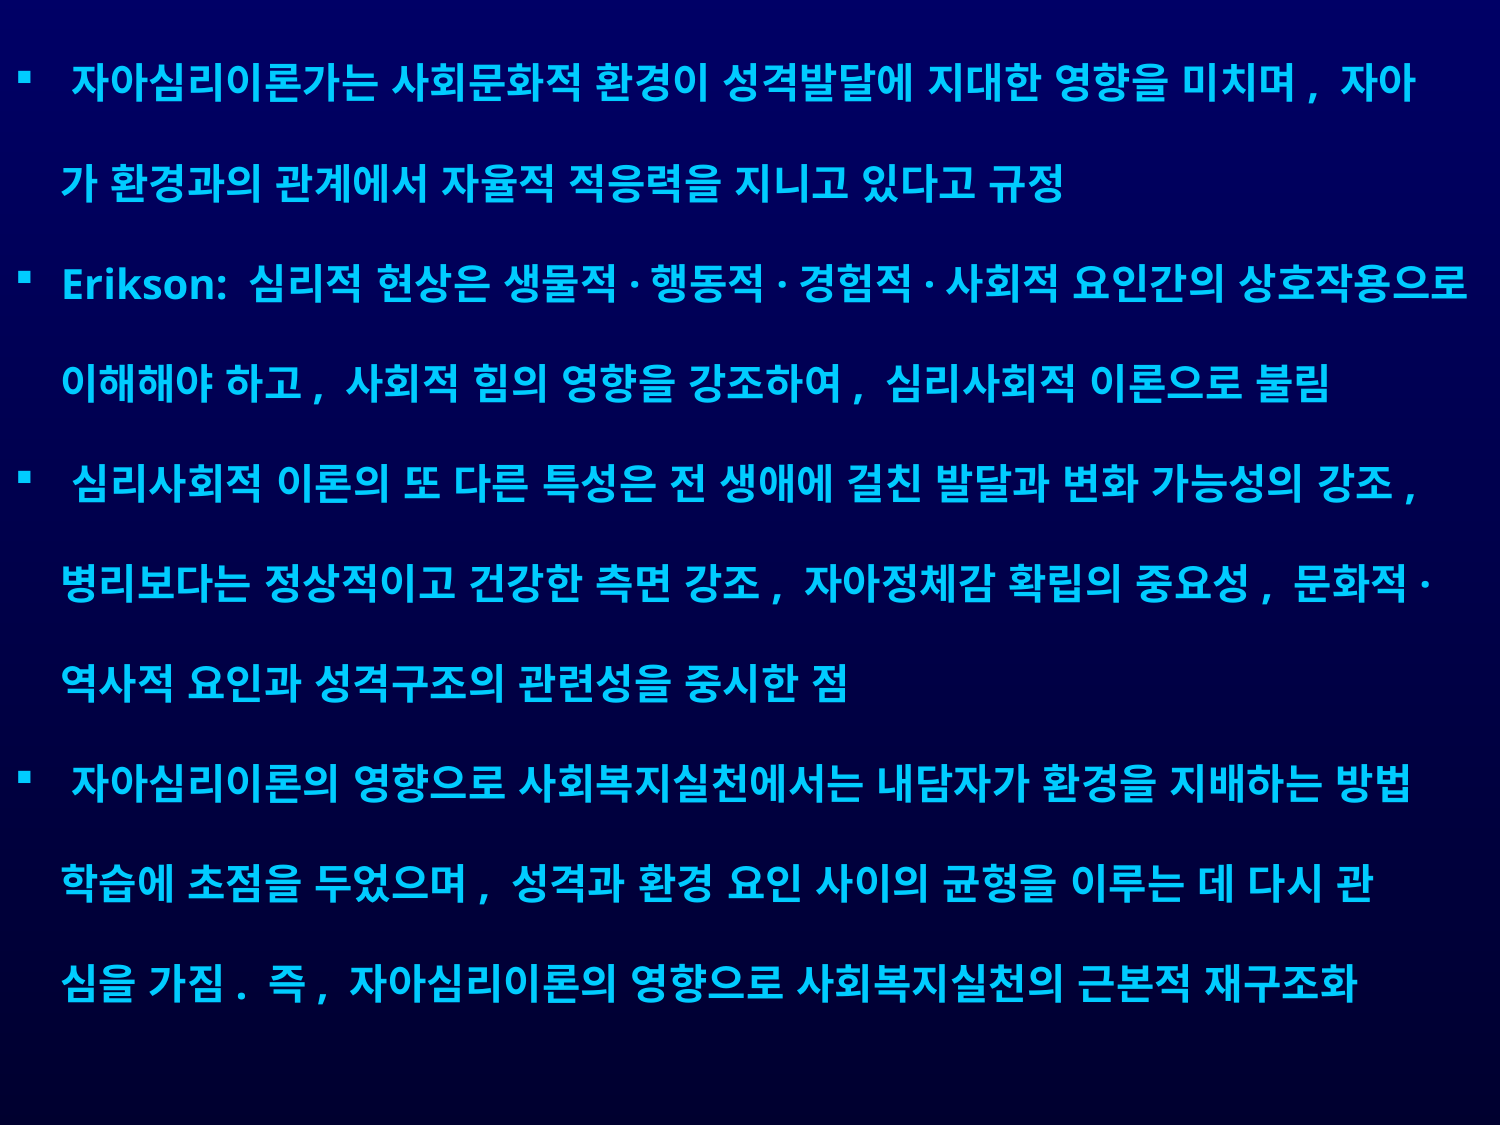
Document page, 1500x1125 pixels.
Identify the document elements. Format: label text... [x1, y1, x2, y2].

text_box 자아심리이론가는 사회문화적 환경이 성격발달에 지대한 영향을 미치며, 자아 가 환경과의 관계에서 자율적 적응력을 지니고 있다고 규정 Erikson: 심리적 현상은 생물적·행동적·경험적·사회적 요인간의 상호작용으로 이해해야 하고, 사회적 힘의 영향을 강조하여, 심리사회적 이론으로 불림 심리사회적 이론의 또 다른 특성은 전 생애에 걸친 발달과 변화 가능성의 강조, 병리보다는 정상적이고 건강한 측면 강조, 자아정체감 확립의 중요성, 문화적· 역사적 요인과 성격구조의 관련성을 중시한 점 자아심리이론의 영향으로 사회복지실천에서는 내담자가 환경을 지배하는 방법 학습에 초점을 두었으며, 성격과 환경 요인 사이의 균형을 이루는 데 다시 관 심을 가짐. 즉, 자아심리이론의 영향으로 사회복지실천의 근본적 재구조화 [0, 0, 1500, 1016]
